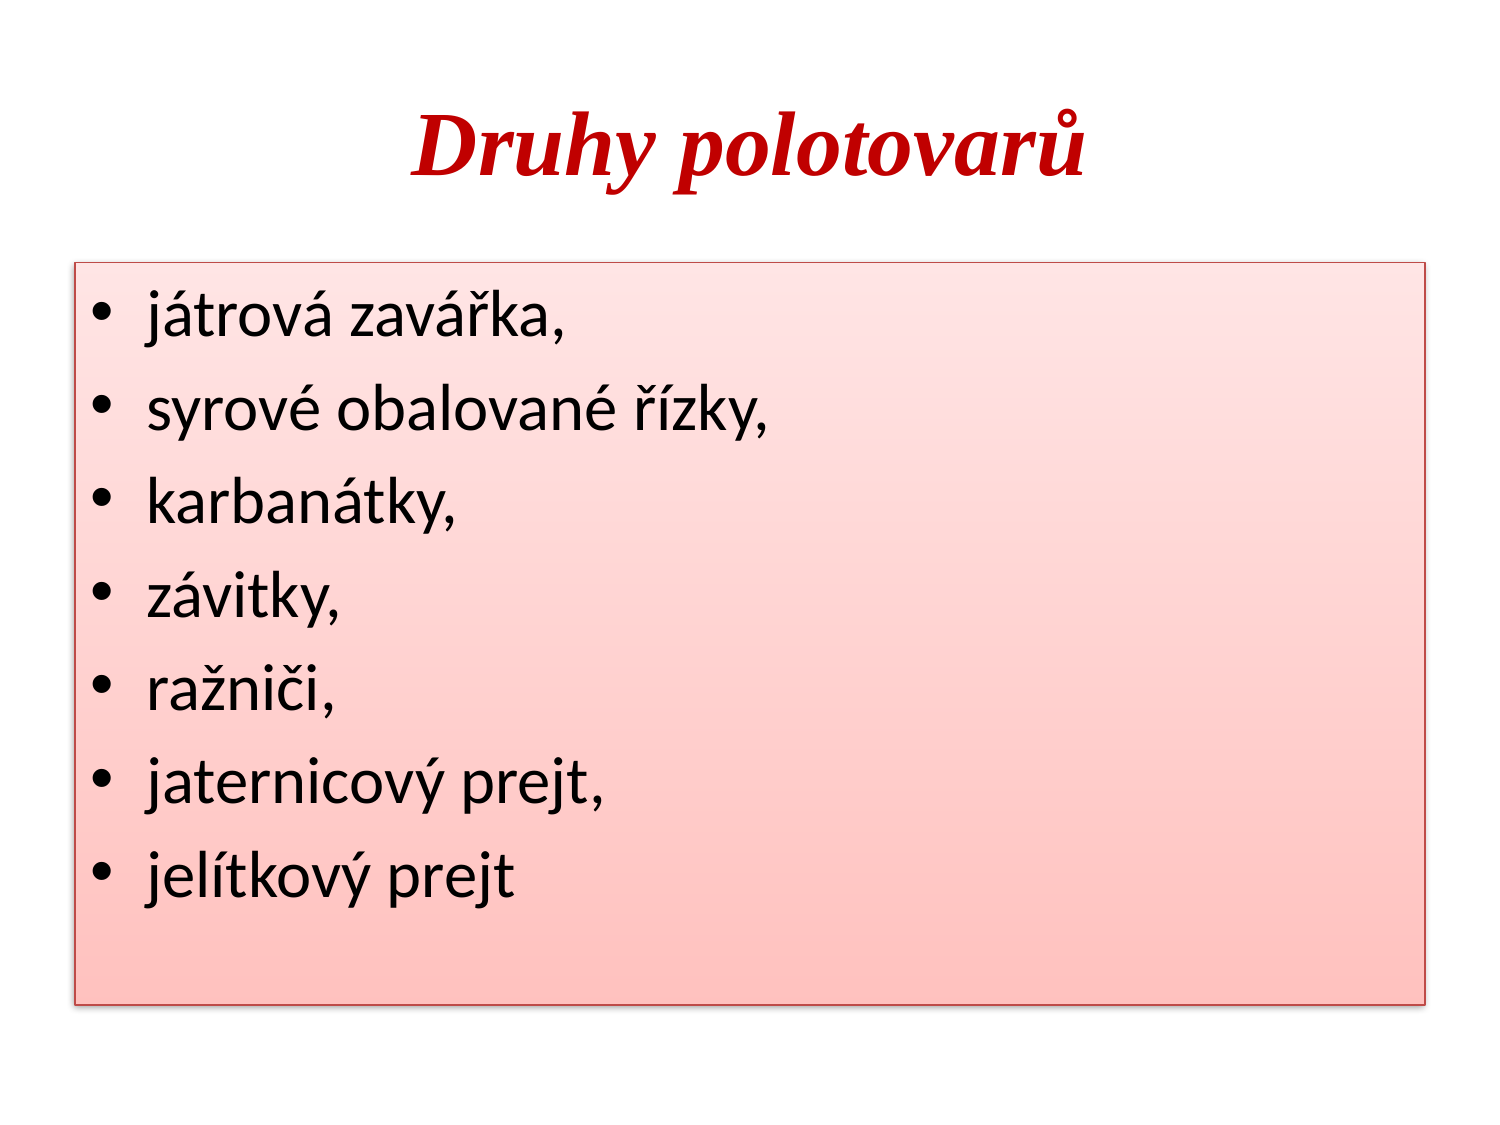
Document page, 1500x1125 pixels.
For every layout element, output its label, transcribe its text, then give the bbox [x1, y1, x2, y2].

title Druhy polotovarů [75, 45, 1425, 233]
list játrová zavářka, syrové obalované řízky, karbanátky, závitky, ražniči, jaternicový prejt, jelítkový prejt [74, 262, 1426, 1006]
